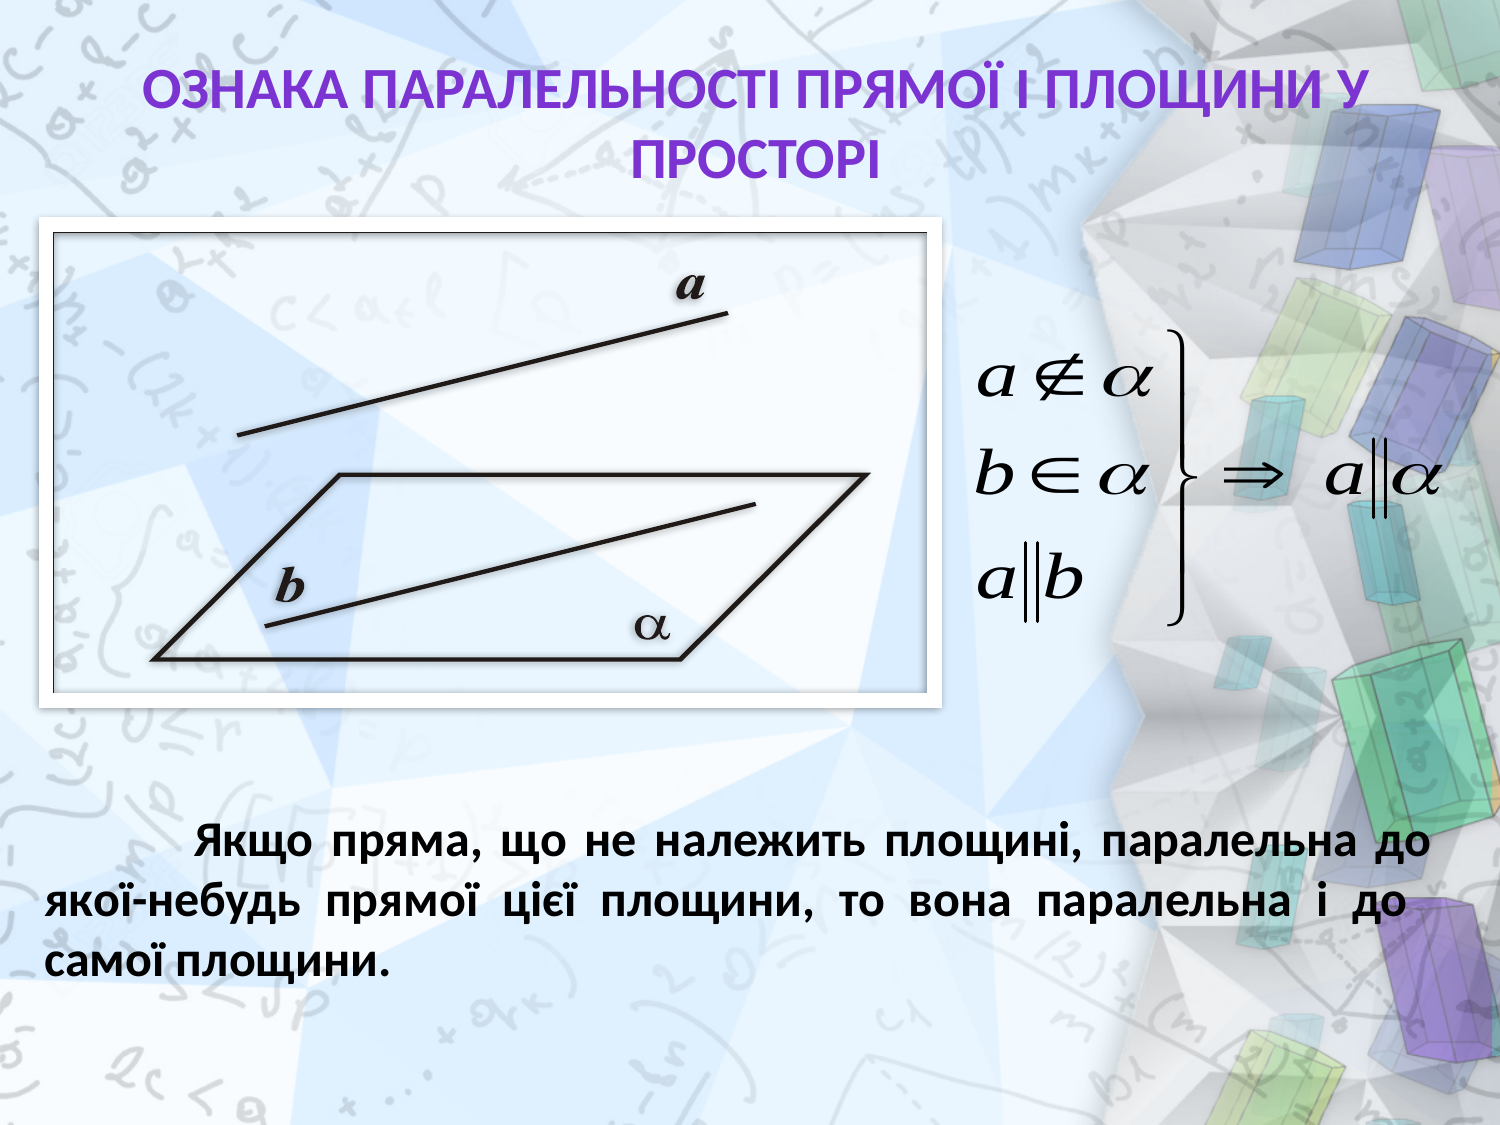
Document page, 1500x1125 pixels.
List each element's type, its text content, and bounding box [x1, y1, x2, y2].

text_box Ознака паралельності прямої і площини у просторі [53, 42, 1459, 198]
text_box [962, 314, 1463, 643]
text_box Якщо пряма, що не належить площині, паралельна до якої-небудь прямої цієї площини, то вона паралельна і до самої площини. [29, 798, 1447, 1035]
picture [0, 0, 1500, 1125]
